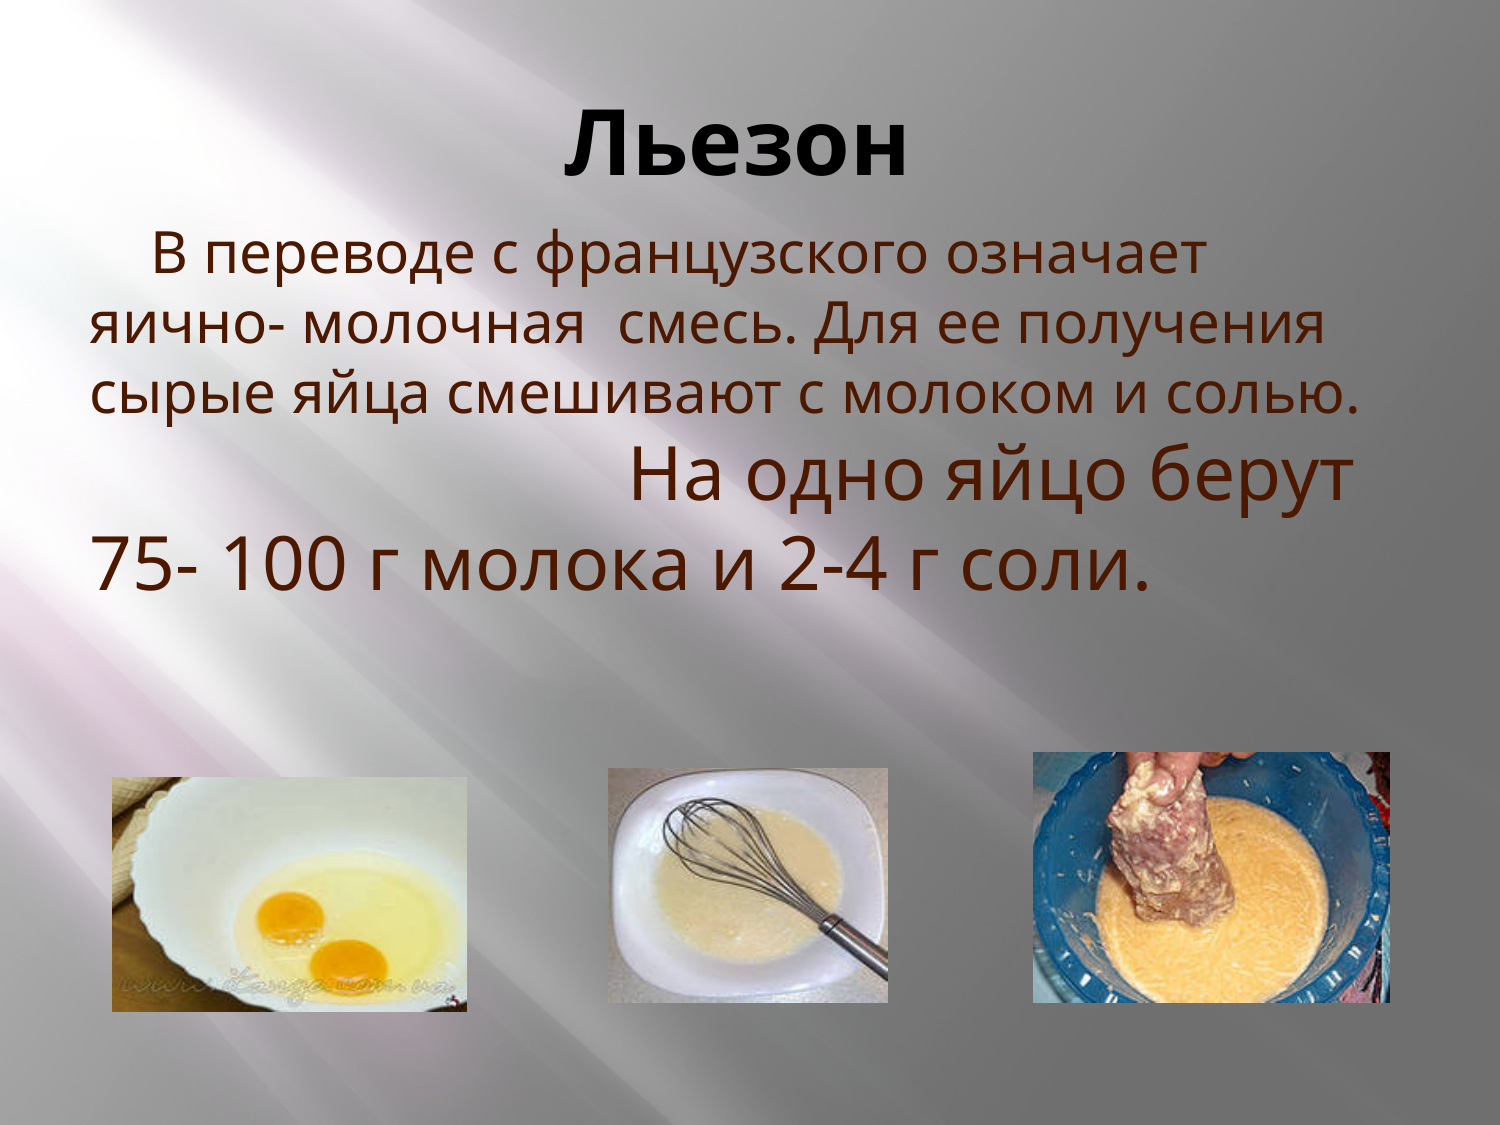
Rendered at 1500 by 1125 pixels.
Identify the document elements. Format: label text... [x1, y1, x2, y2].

text_box В переводе с французского означает яично- молочная смесь. Для ее получения сырые яйца смешивают с молоком и солью. На одно яйцо берут 75- 100 г молока и 2-4 г соли. [74, 208, 1425, 1035]
picture [0, 0, 1500, 1125]
text_box Льезон [74, 45, 1425, 208]
